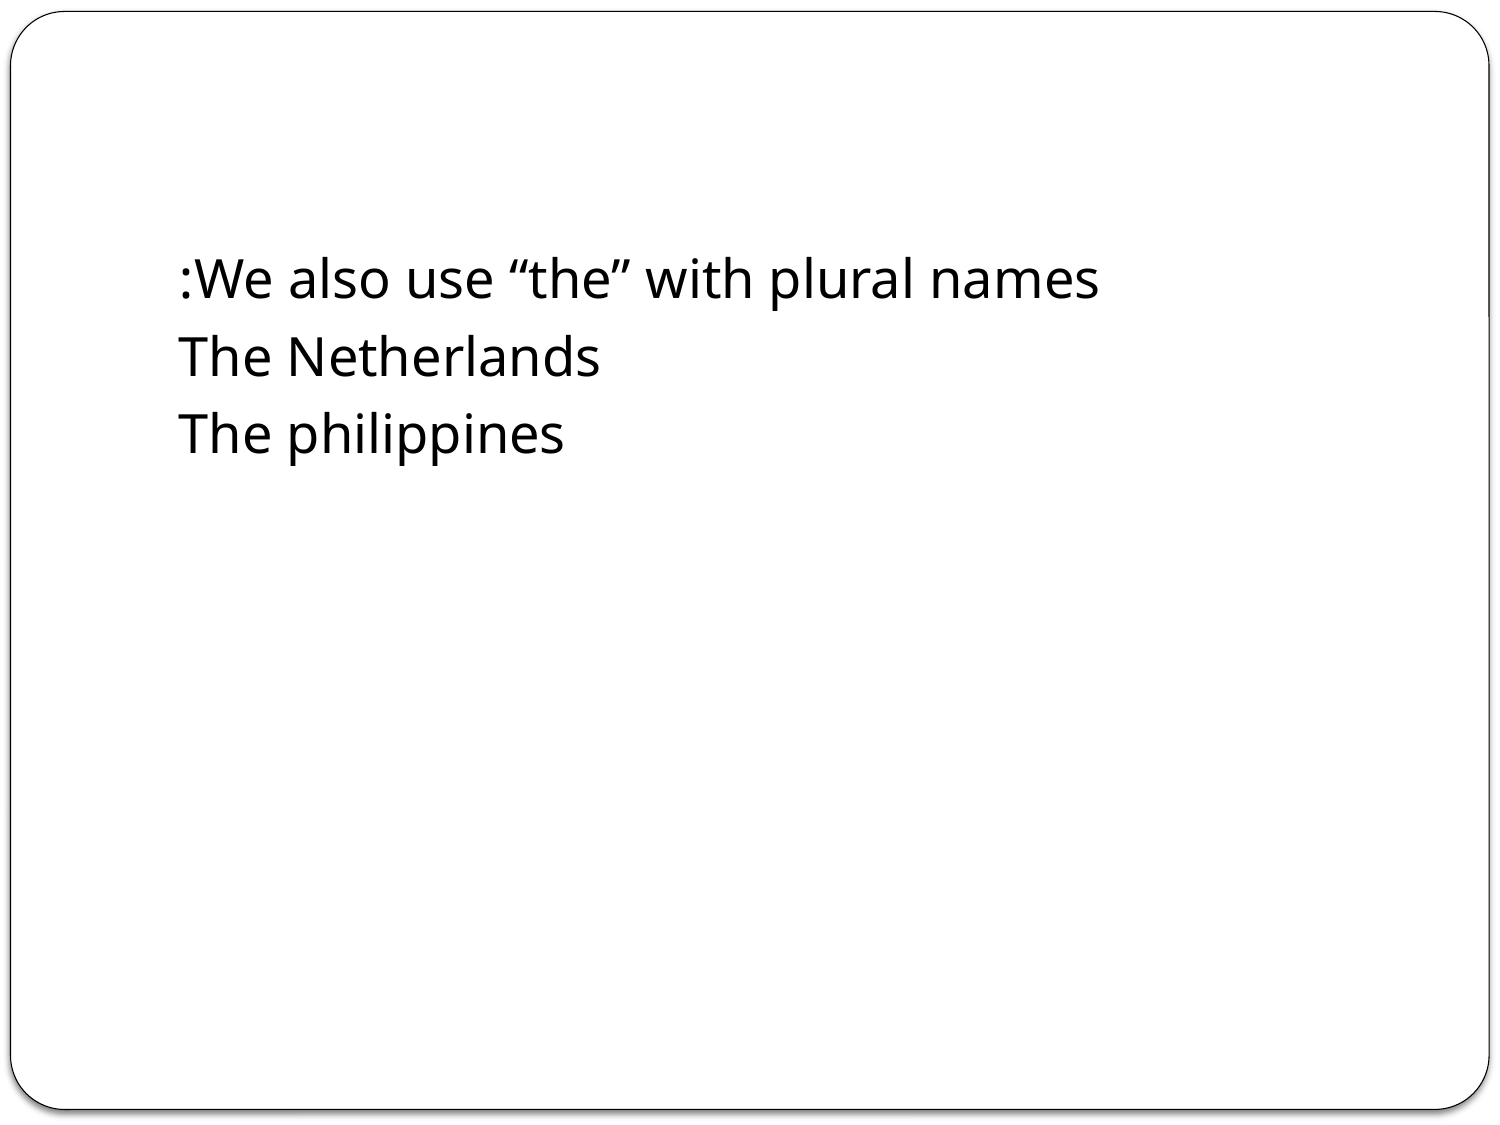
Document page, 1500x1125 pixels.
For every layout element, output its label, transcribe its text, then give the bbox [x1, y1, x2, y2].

list We also use “the” with plural names: The Netherlands The philippines [150, 237, 1425, 988]
